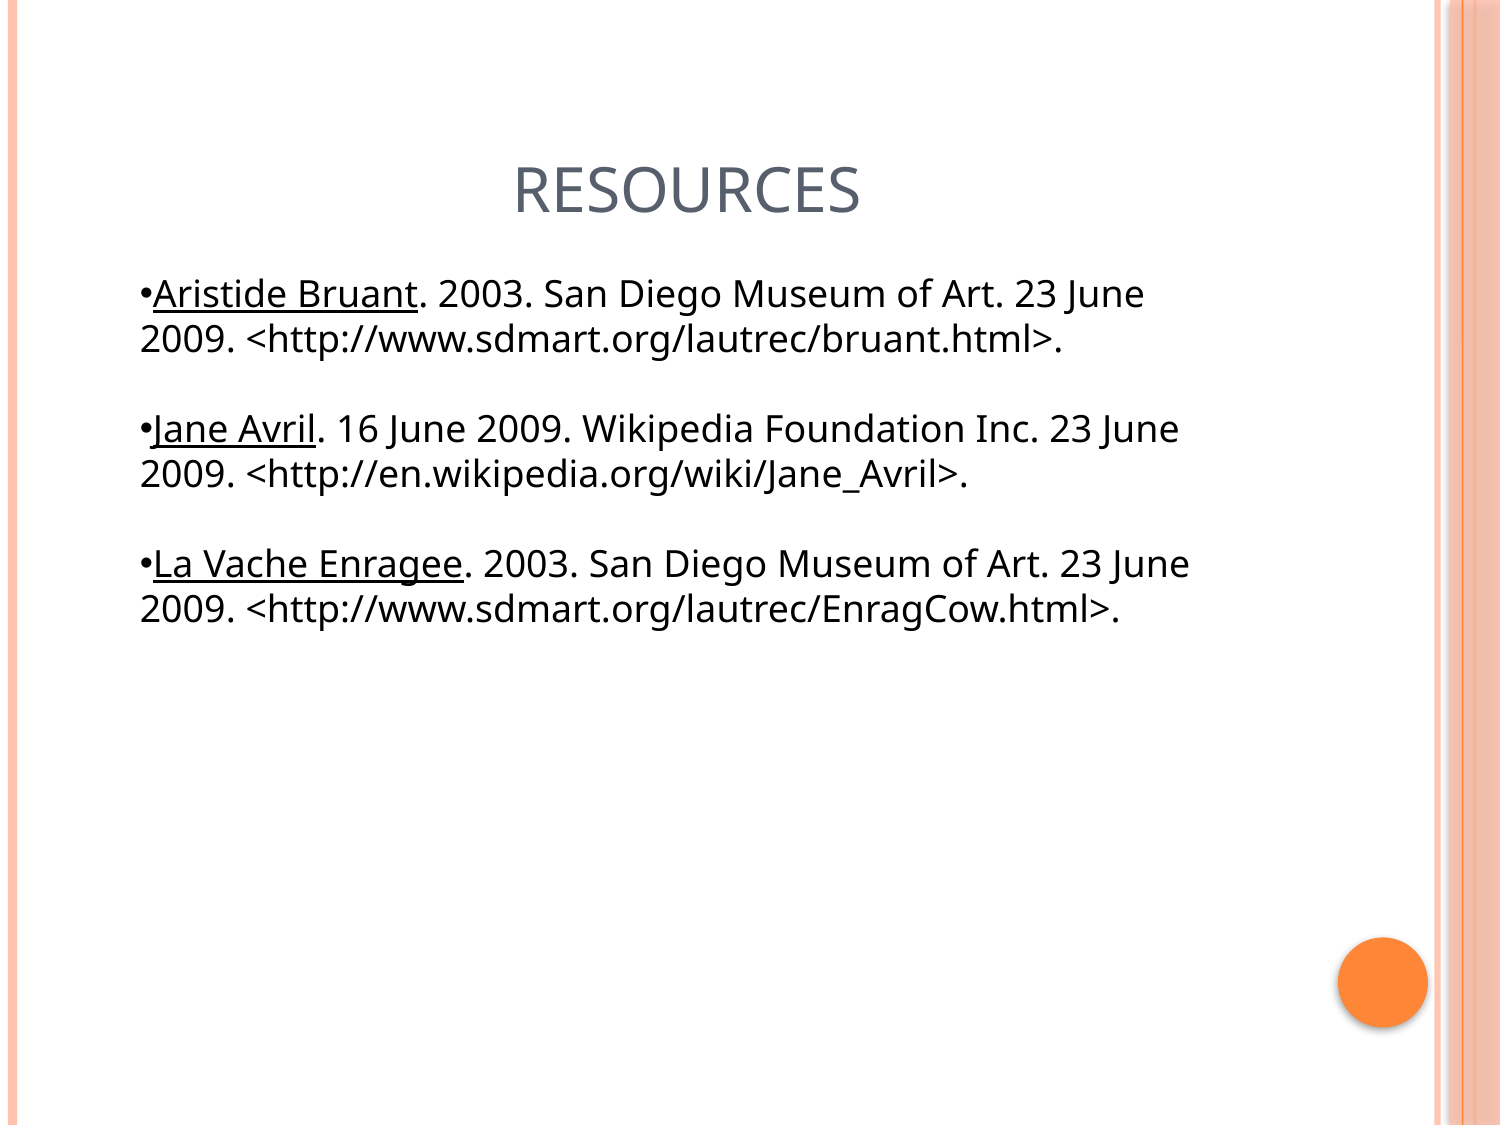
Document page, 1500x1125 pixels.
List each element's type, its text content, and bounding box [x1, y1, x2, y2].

title Resources [75, 45, 1300, 233]
text_box Aristide Bruant. 2003. San Diego Museum of Art. 23 June 2009. <http://www.sdmart.org/lautrec/bruant.html>. Jane Avril. 16 June 2009. Wikipedia Foundation Inc. 23 June 2009. <http://en.wikipedia.org/wiki/Jane_Avril>. La Vache Enragee. 2003. San Diego Museum of Art. 23 June 2009. <http://www.sdmart.org/lautrec/EnragCow.html>. [124, 262, 1250, 683]
